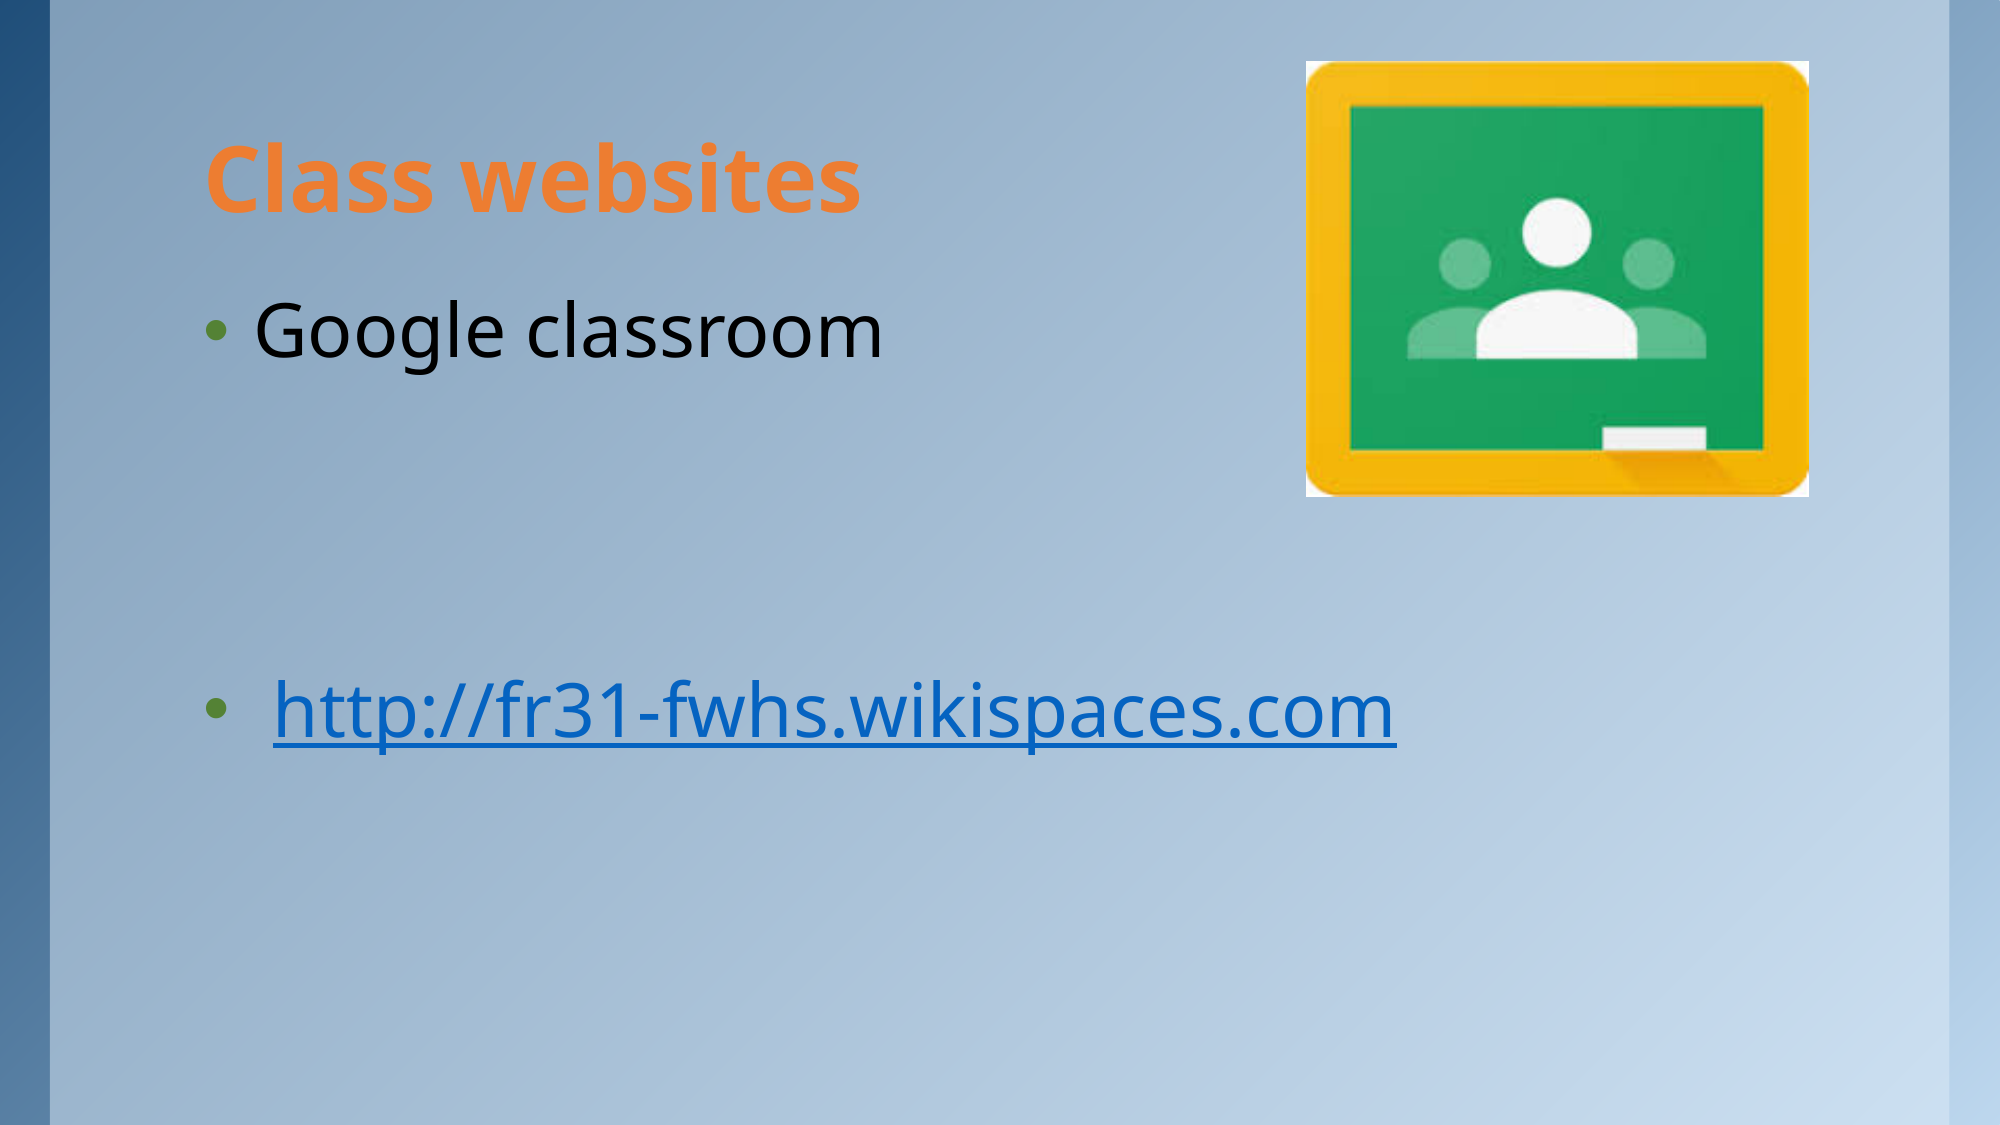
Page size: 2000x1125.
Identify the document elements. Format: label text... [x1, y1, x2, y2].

picture [1306, 61, 1809, 497]
title Class websites [183, 12, 1850, 242]
list Google classroom http://fr31-fwhs.wikispaces.com [183, 279, 1668, 799]
